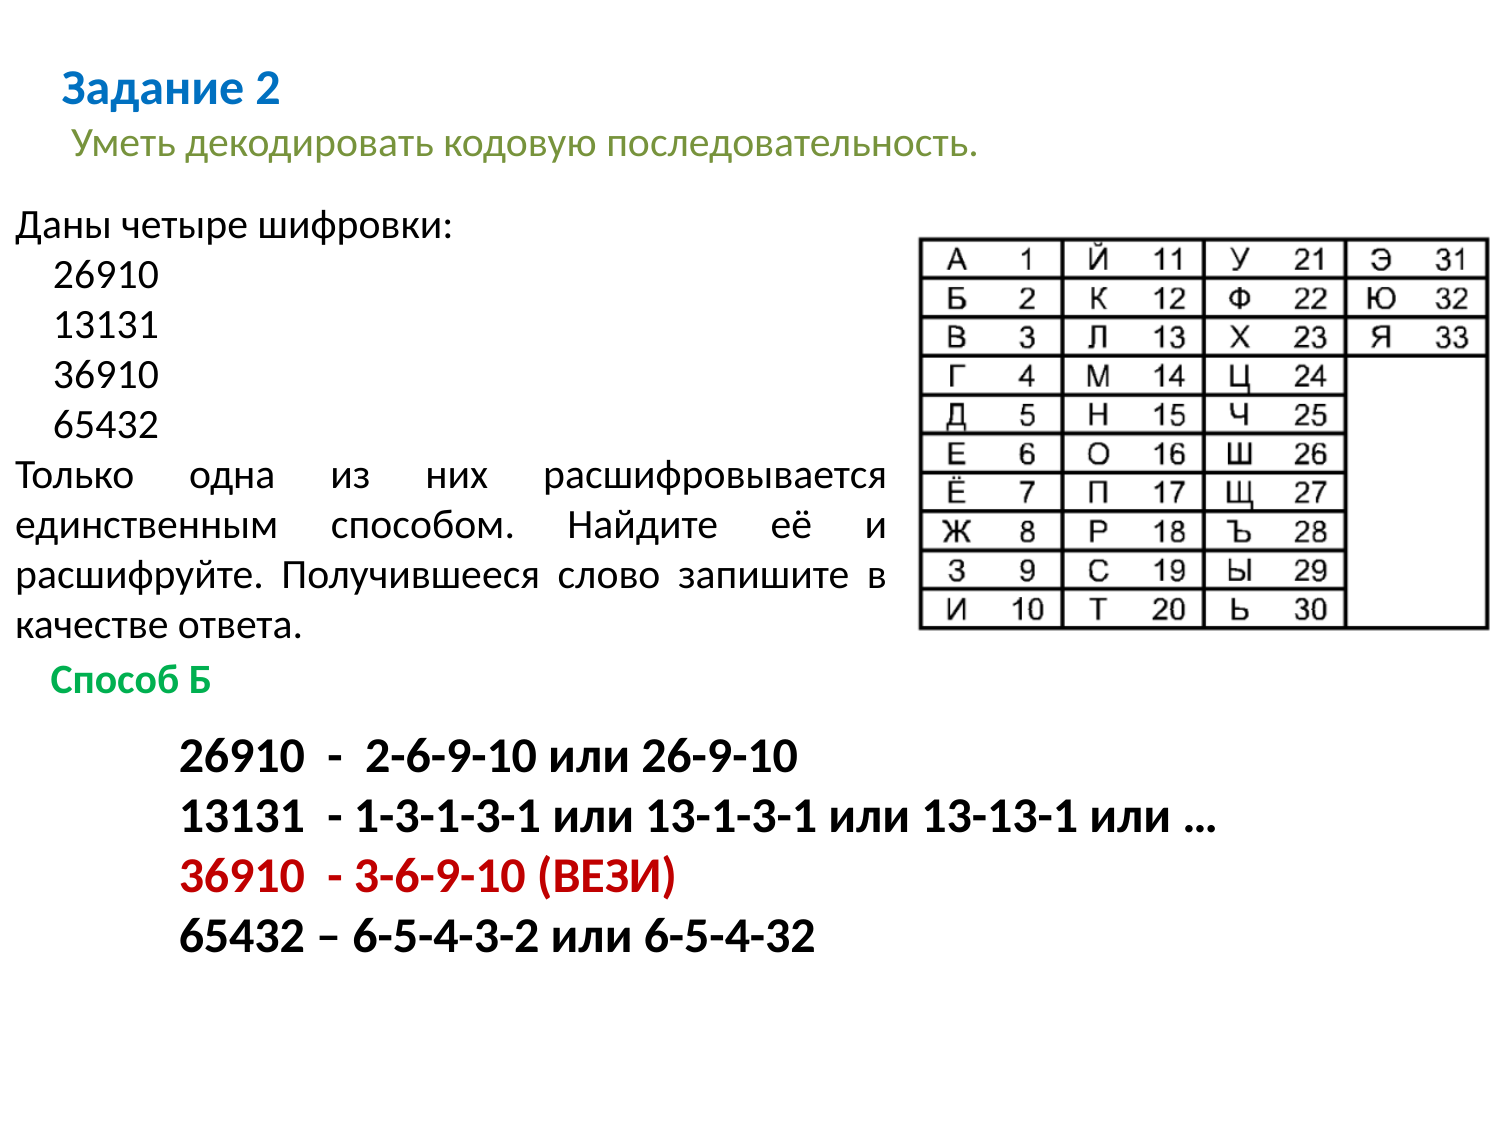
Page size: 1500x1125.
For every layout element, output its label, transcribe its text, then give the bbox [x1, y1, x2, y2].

text_box Даны четыре шифровки: 26910 13131 36910 65432 Только одна из них расшифровывается единственным способом. Найдите её и расшифруйте. Получившееся слово запишите в качестве ответа. [0, 189, 903, 655]
picture [912, 234, 1500, 634]
text_box Способ Б [35, 644, 228, 710]
text_box 26910 - 2-6-9-10 или 26-9-10 13131 - 1-3-1-3-1 или 13-1-3-1 или 13-13-1 или … 36910 - 3-6-9-10 (ВЕЗИ) 65432 – 6-5-4-3-2 или 6-5-4-32 [164, 714, 1313, 970]
text_box Задание 2 Уметь декодировать кодовую последовательность. [46, 46, 1442, 172]
